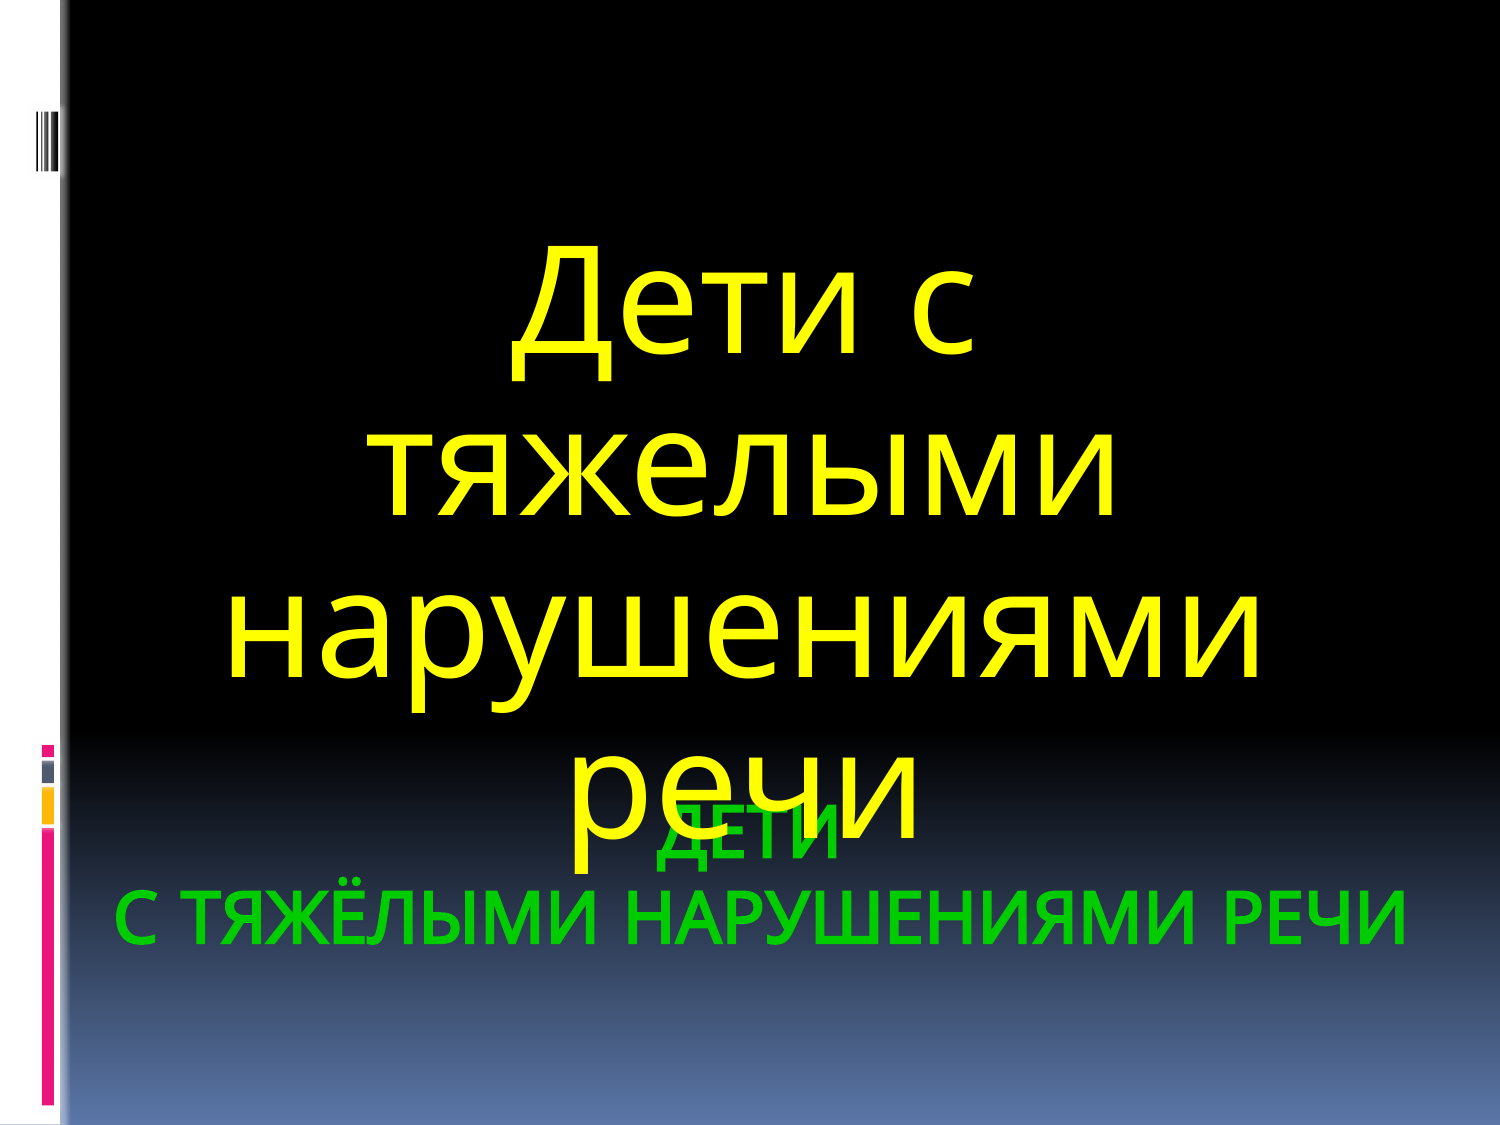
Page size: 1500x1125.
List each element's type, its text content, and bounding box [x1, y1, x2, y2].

subtitle Дети с тяжелыми нарушениями речи [164, 164, 1325, 879]
title Дети с тяжёлыми нарушениями речи [93, 82, 1430, 1043]
